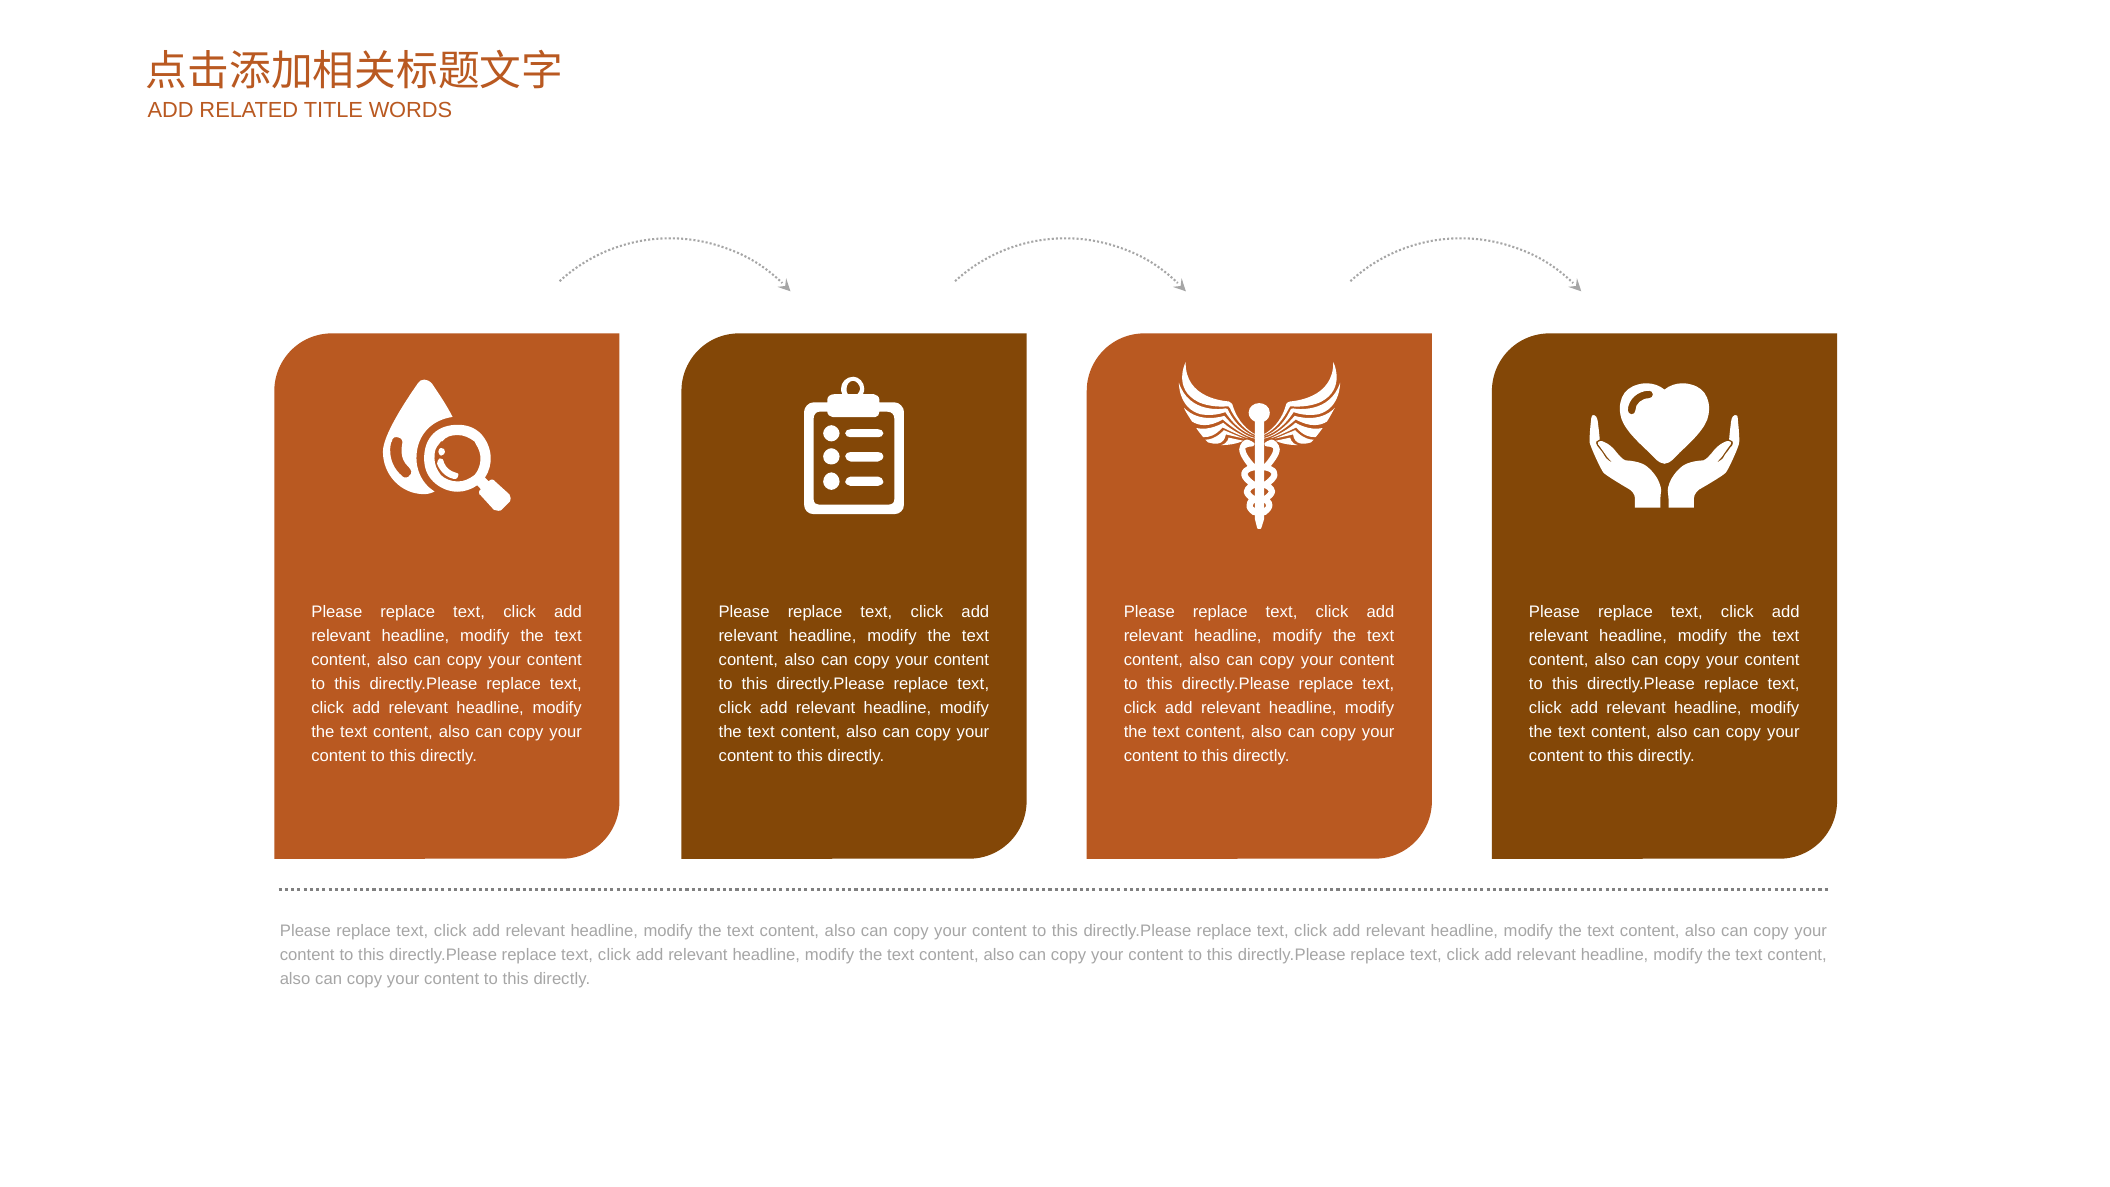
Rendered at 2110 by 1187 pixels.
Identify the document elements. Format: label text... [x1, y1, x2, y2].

text_box [1490, 332, 1839, 860]
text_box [1171, 361, 1347, 529]
text_box Please replace text, click add relevant headline, modify the text content, also can copy your content to this directly.Please replace text, click add relevant headline, modify the text content, also can copy your content to this directly. [311, 597, 583, 765]
text_box Please replace text, click add relevant headline, modify the text content, also can copy your content to this directly.Please replace text, click add relevant headline, modify the text content, also can copy your content to this directly. [718, 597, 990, 765]
text_box [559, 237, 791, 402]
text_box 点击添加相关标题文字 [145, 43, 564, 95]
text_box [382, 379, 511, 512]
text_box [1589, 383, 1740, 508]
text_box [1350, 237, 1582, 402]
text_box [804, 376, 904, 515]
text_box Please replace text, click add relevant headline, modify the text content, also can copy your content to this directly.Please replace text, click add relevant headline, modify the text content, also can copy your content to this directly. [1528, 597, 1800, 765]
text_box ADD RELATED TITLE WORDS [147, 96, 453, 123]
text_box Please replace text, click add relevant headline, modify the text content, also can copy your content to this directly.Please replace text, click add relevant headline, modify the text content, also can copy your content to this directly. [1123, 597, 1395, 765]
text_box [1085, 332, 1433, 860]
text_box [954, 237, 1186, 402]
text_box [273, 332, 621, 860]
text_box [680, 332, 1028, 860]
text_box Please replace text, click add relevant headline, modify the text content, also can copy your content to this directly.Please replace text, click add relevant headline, modify the text content, also can copy your content to this directly.Please replace text, click add relevant headline, modify the text content, also can copy your content to this directly.Please replace text, click add relevant headline, modify the text content, also can copy your content to this directly. [279, 916, 1830, 989]
